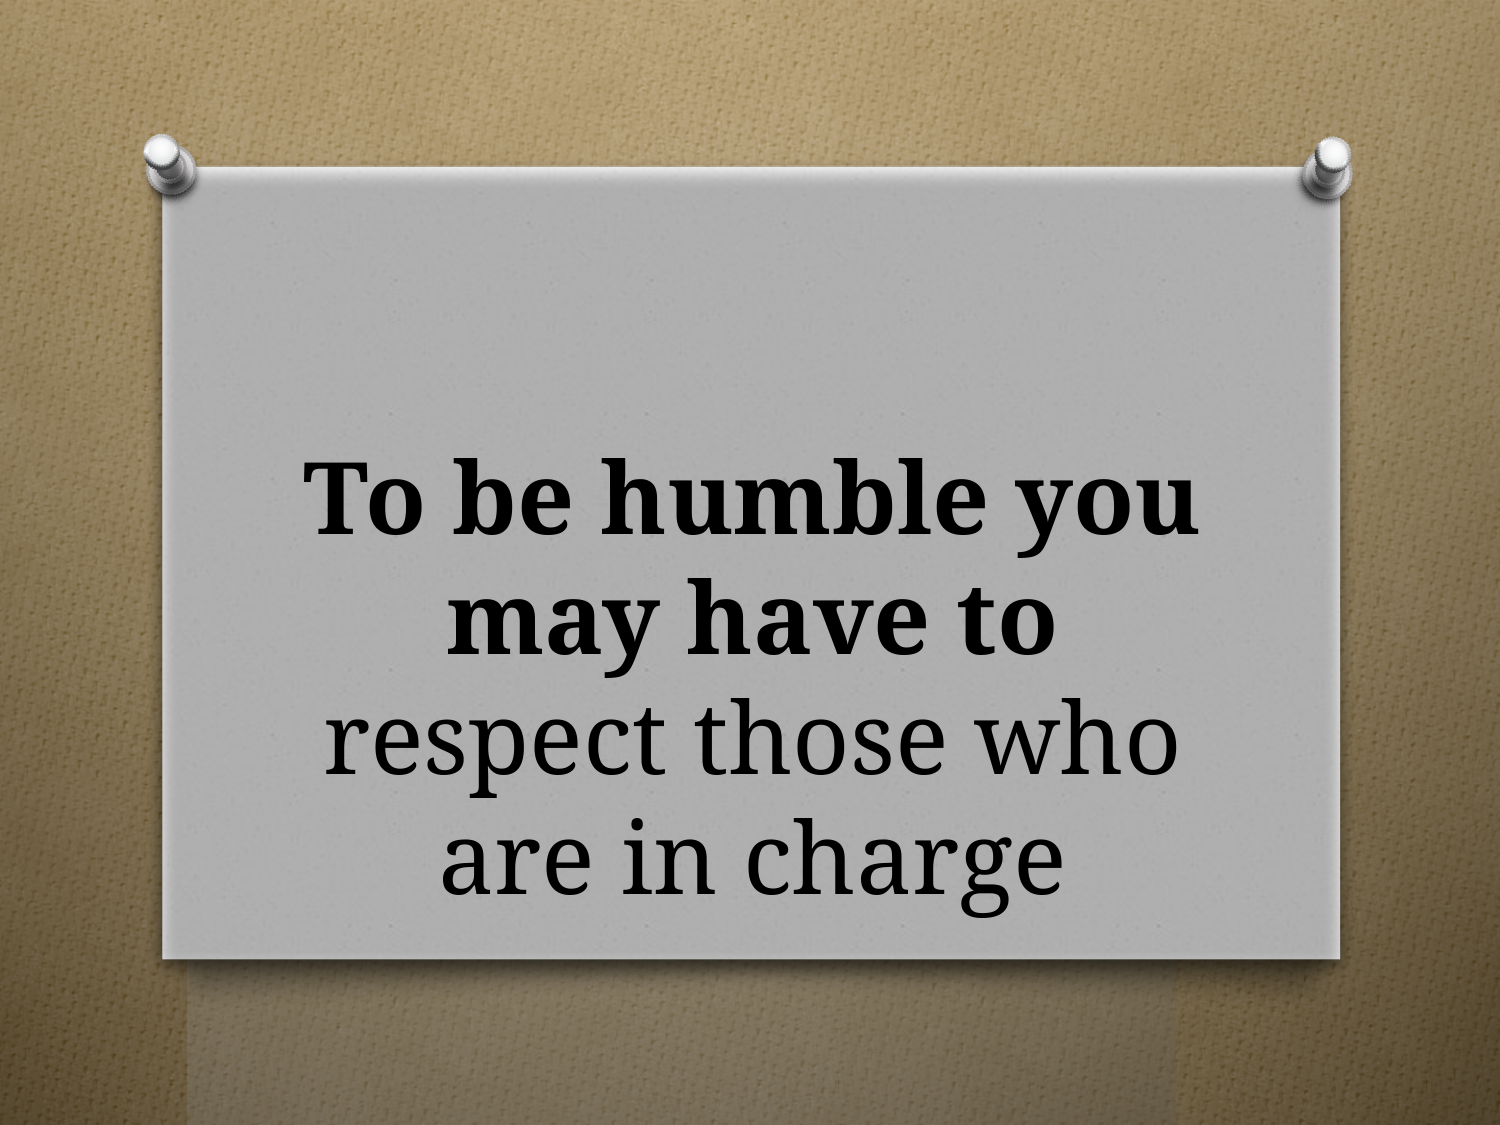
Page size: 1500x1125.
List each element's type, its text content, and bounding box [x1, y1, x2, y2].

picture [112, 100, 235, 224]
picture [1274, 109, 1396, 230]
title To be humble you may have to respect those who are in charge [283, 294, 1223, 923]
